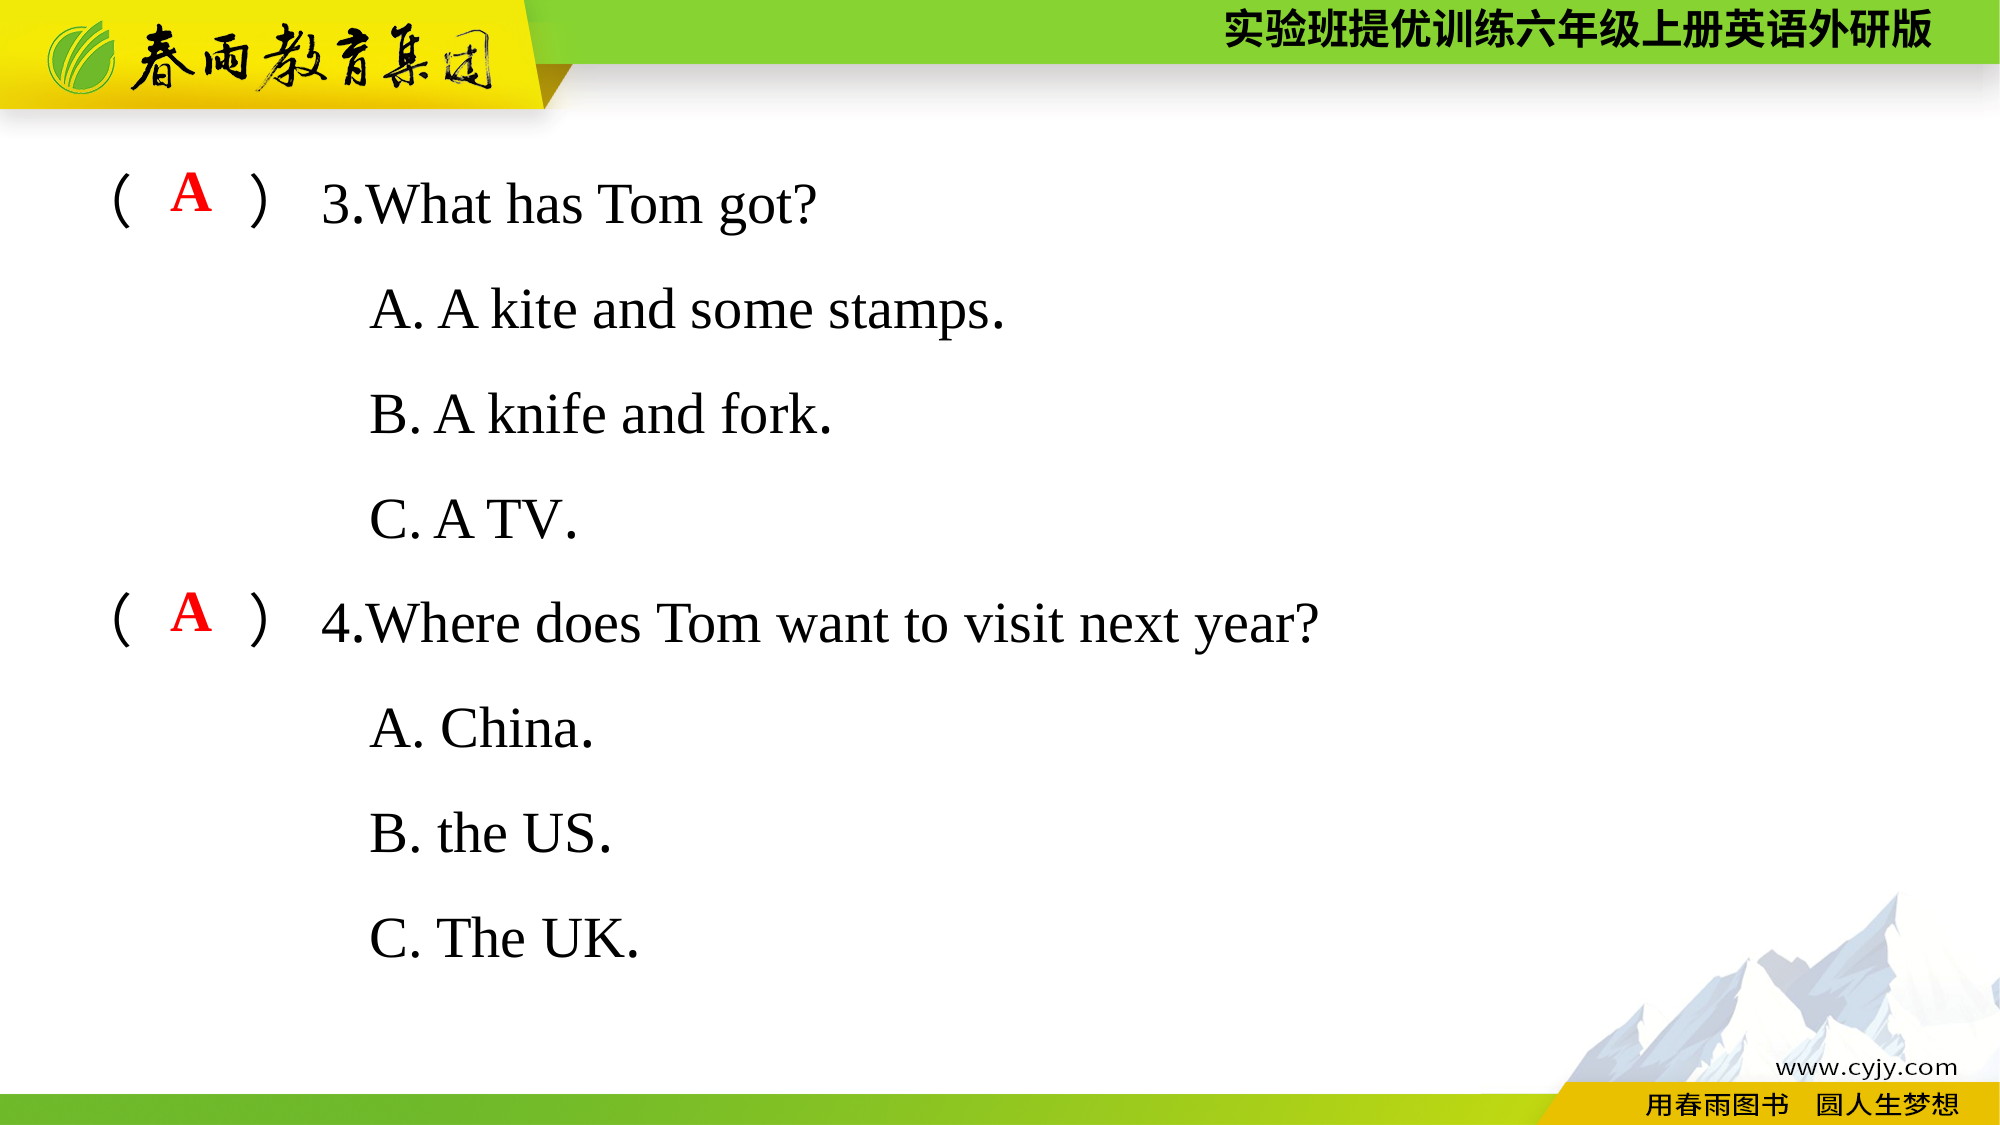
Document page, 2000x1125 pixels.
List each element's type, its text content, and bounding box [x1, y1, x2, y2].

list （ ）3.What has Tom got? A. A kite and some stamps. B. A knife and fork. C. A TV. （ ）4.Where does Tom want to visit next year? A. China. B. the US. C. The UK. [59, 122, 1944, 986]
text_box A [156, 145, 228, 231]
picture [0, 0, 2000, 1125]
text_box A [156, 565, 228, 651]
